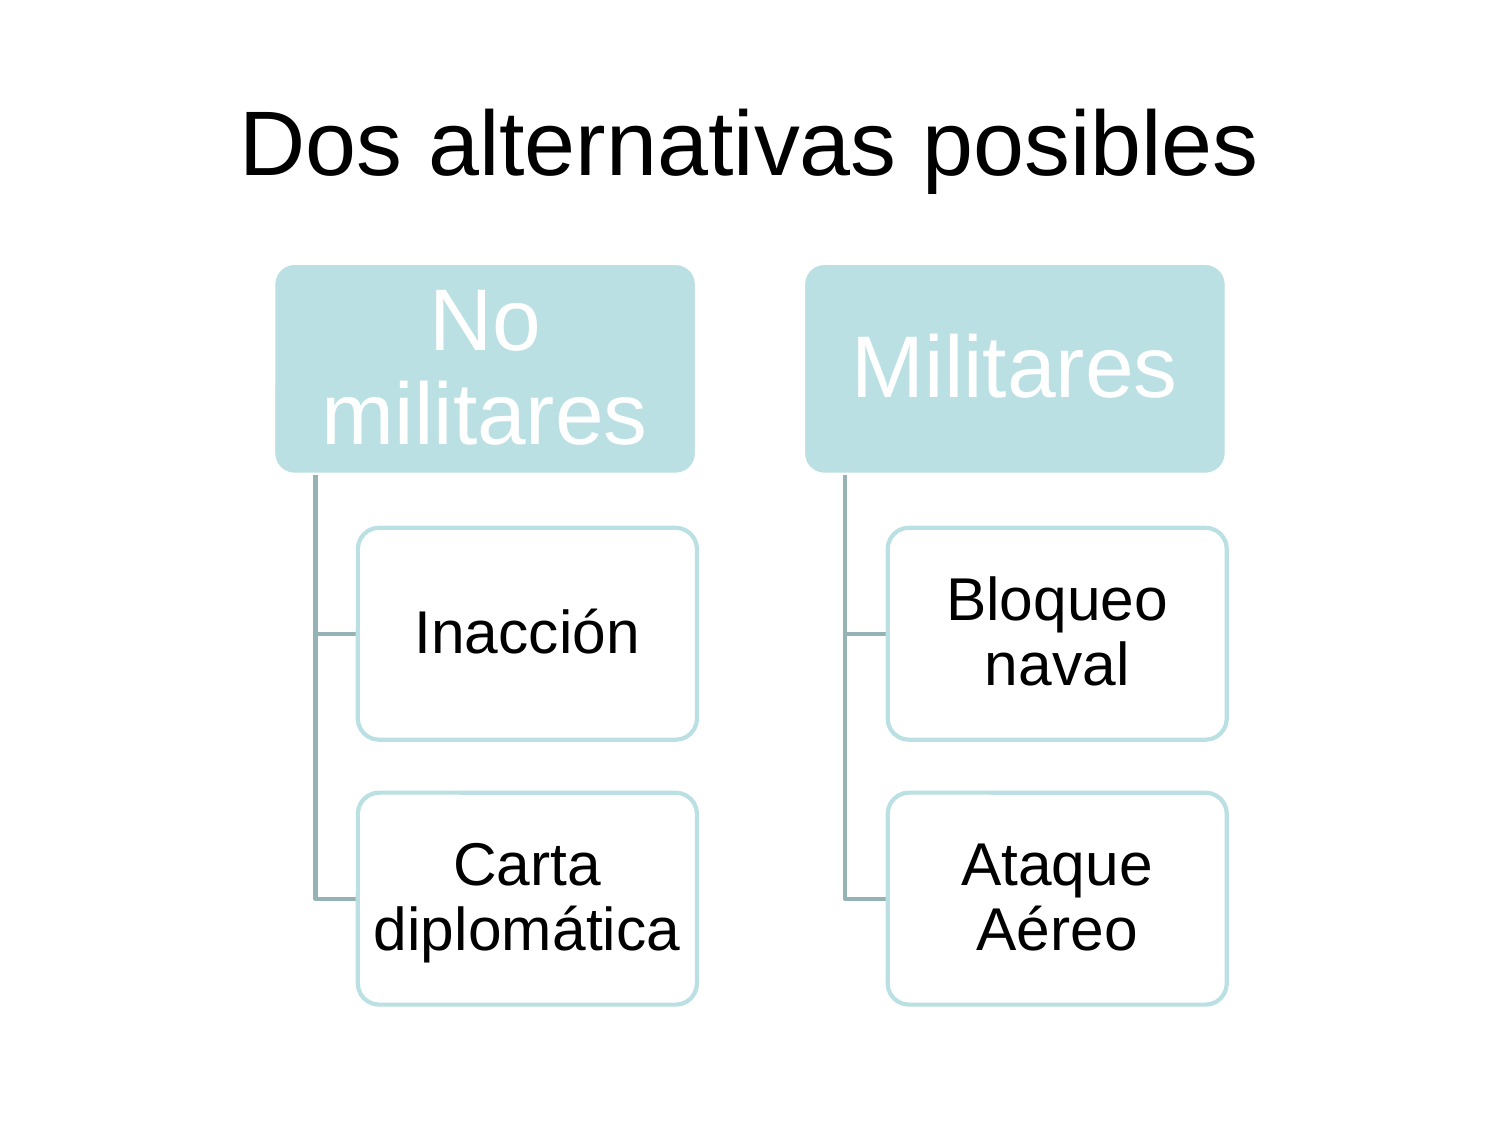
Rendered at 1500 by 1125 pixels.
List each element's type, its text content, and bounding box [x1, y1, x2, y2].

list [74, 262, 1426, 1006]
title Dos alternativas posibles [74, 44, 1426, 233]
